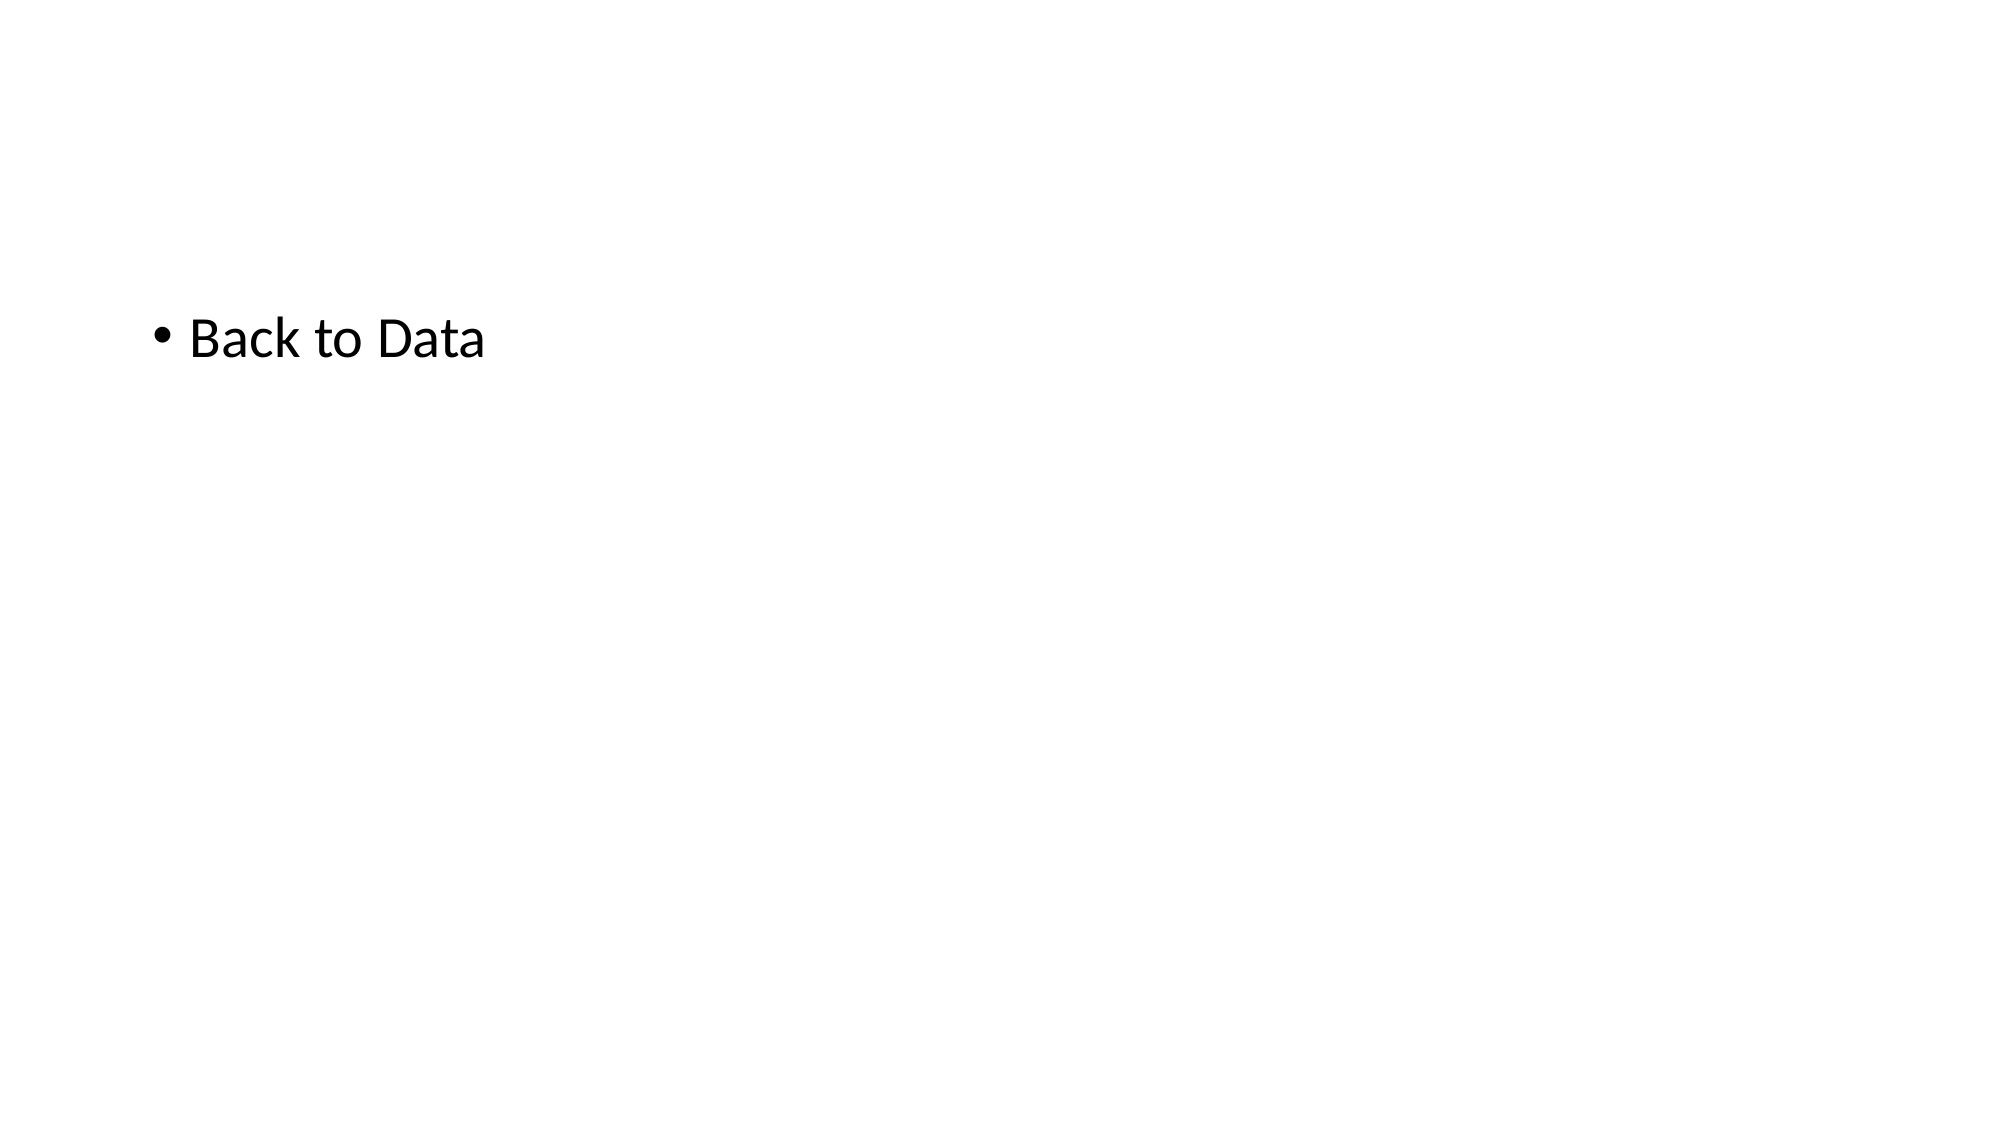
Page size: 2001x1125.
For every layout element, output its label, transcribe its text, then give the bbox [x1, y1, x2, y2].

list Back to Data [137, 299, 1863, 1014]
